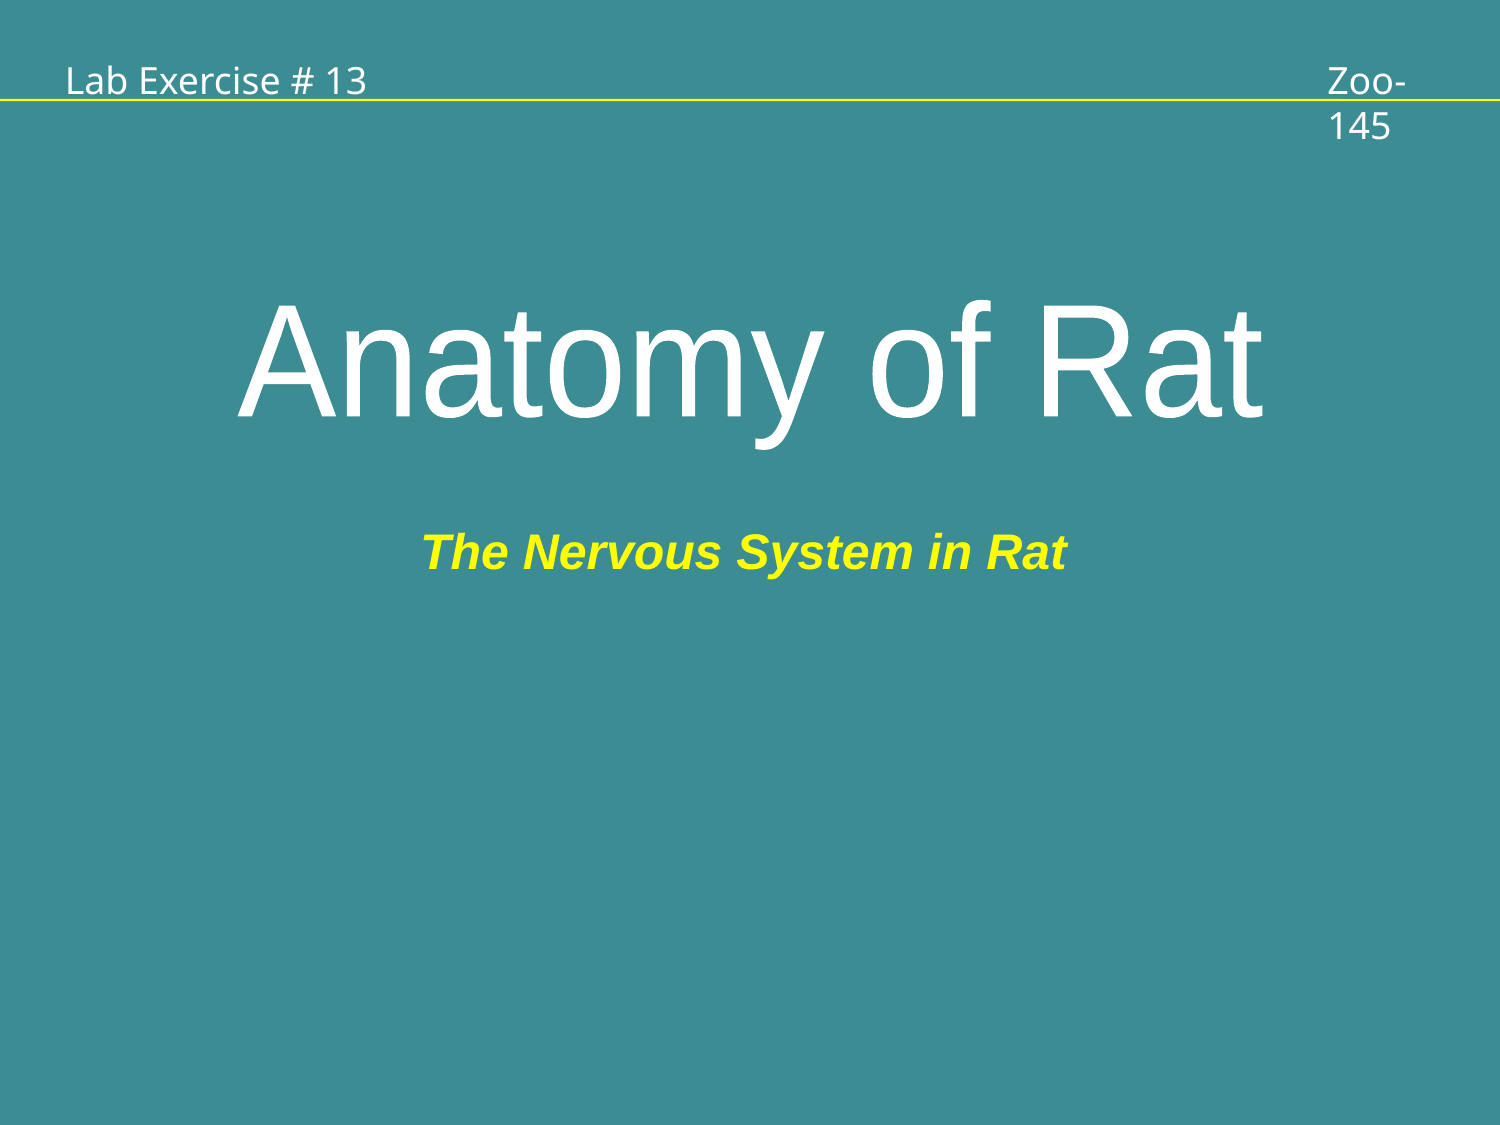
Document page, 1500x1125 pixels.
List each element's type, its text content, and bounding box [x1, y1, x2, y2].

text_box The Nervous System in Rat [87, 512, 1400, 588]
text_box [0, 49, 1500, 111]
